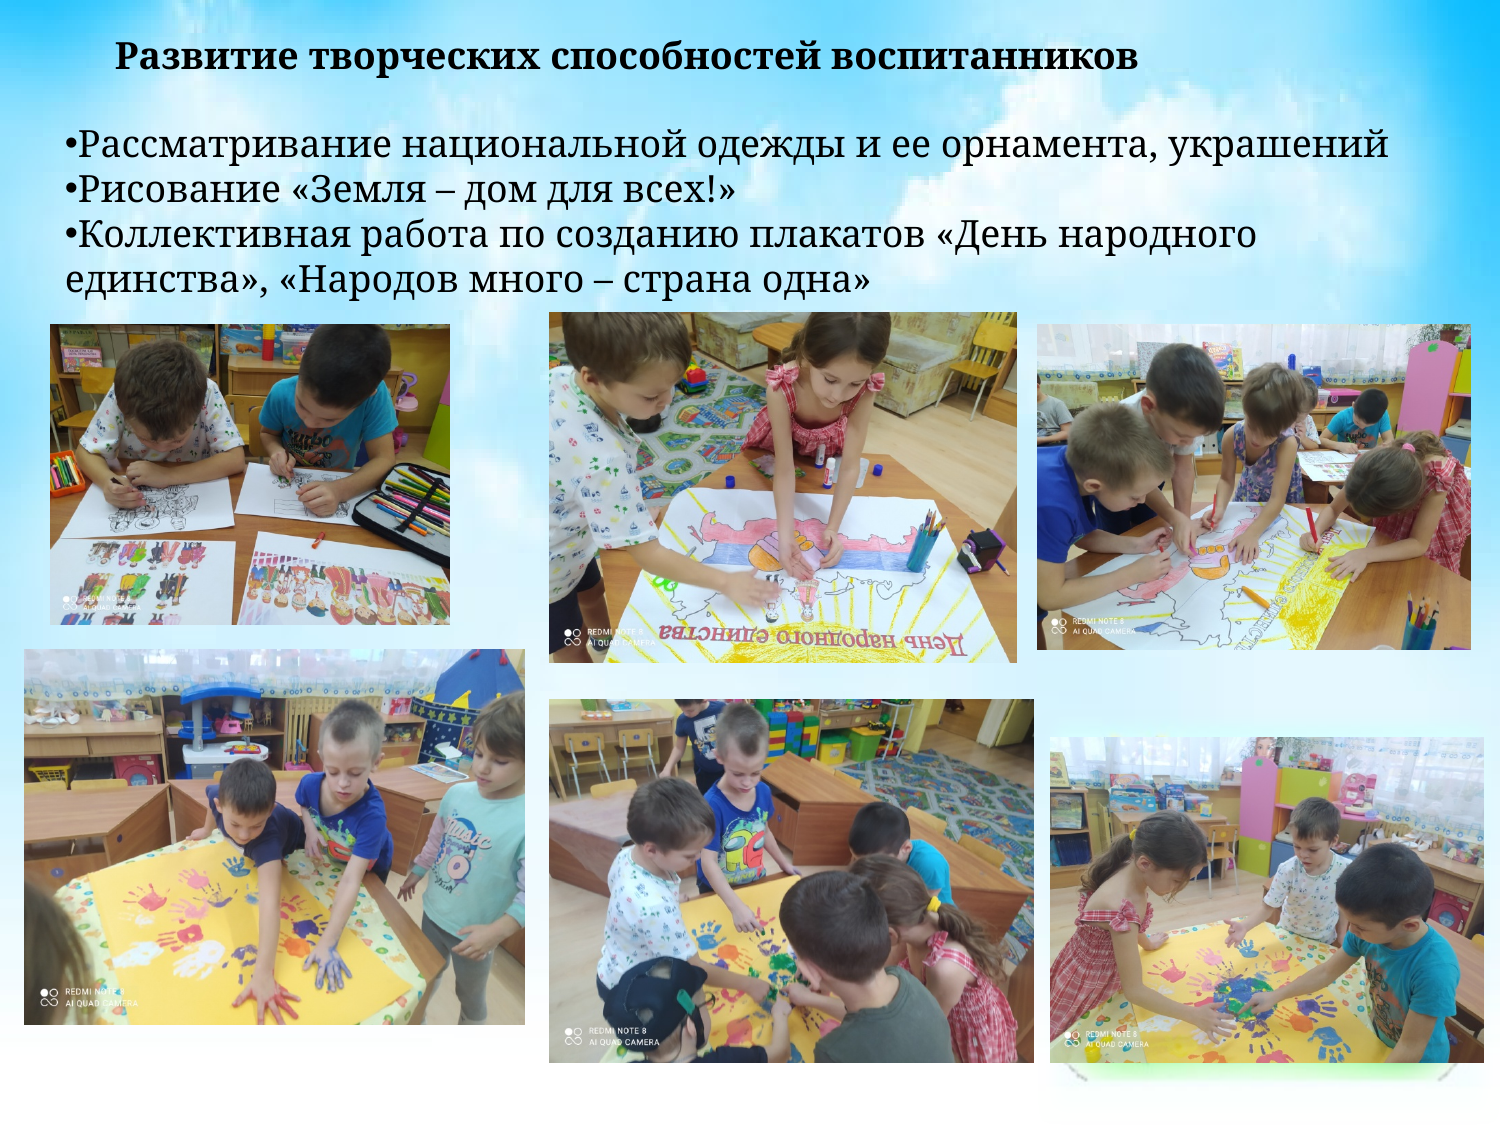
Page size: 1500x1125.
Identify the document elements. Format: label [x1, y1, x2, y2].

picture [549, 699, 1034, 1063]
picture [49, 324, 451, 626]
picture [1037, 324, 1471, 651]
picture [24, 649, 526, 1026]
picture [549, 312, 1017, 663]
list [0, 0, 1500, 1125]
picture [1037, 708, 1500, 1125]
